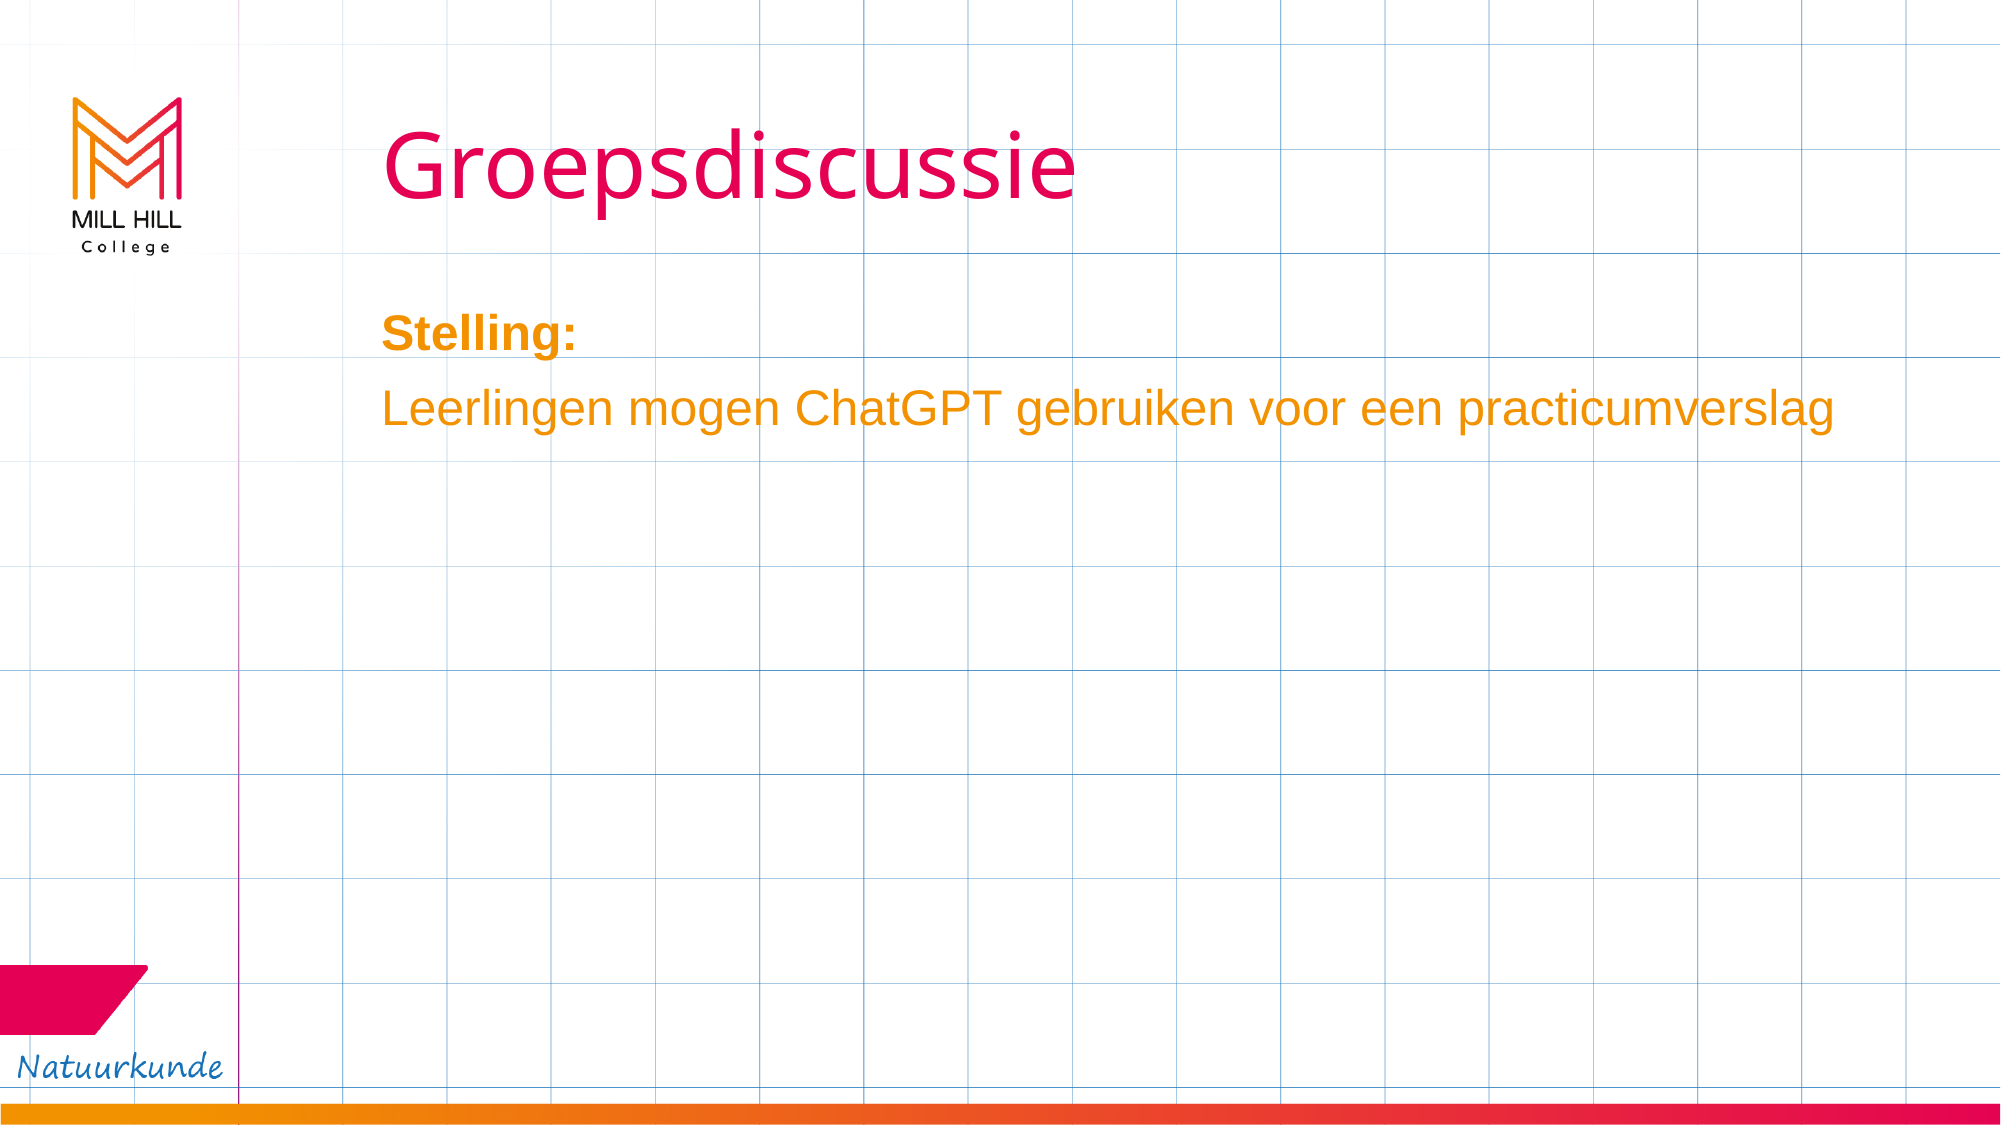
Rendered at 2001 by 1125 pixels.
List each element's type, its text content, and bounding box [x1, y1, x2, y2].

picture [0, 0, 2001, 1125]
title Groepsdiscussie [366, 59, 1884, 278]
list Stelling: Leerlingen mogen ChatGPT gebruiken voor een practicumverslag [366, 299, 1884, 1014]
